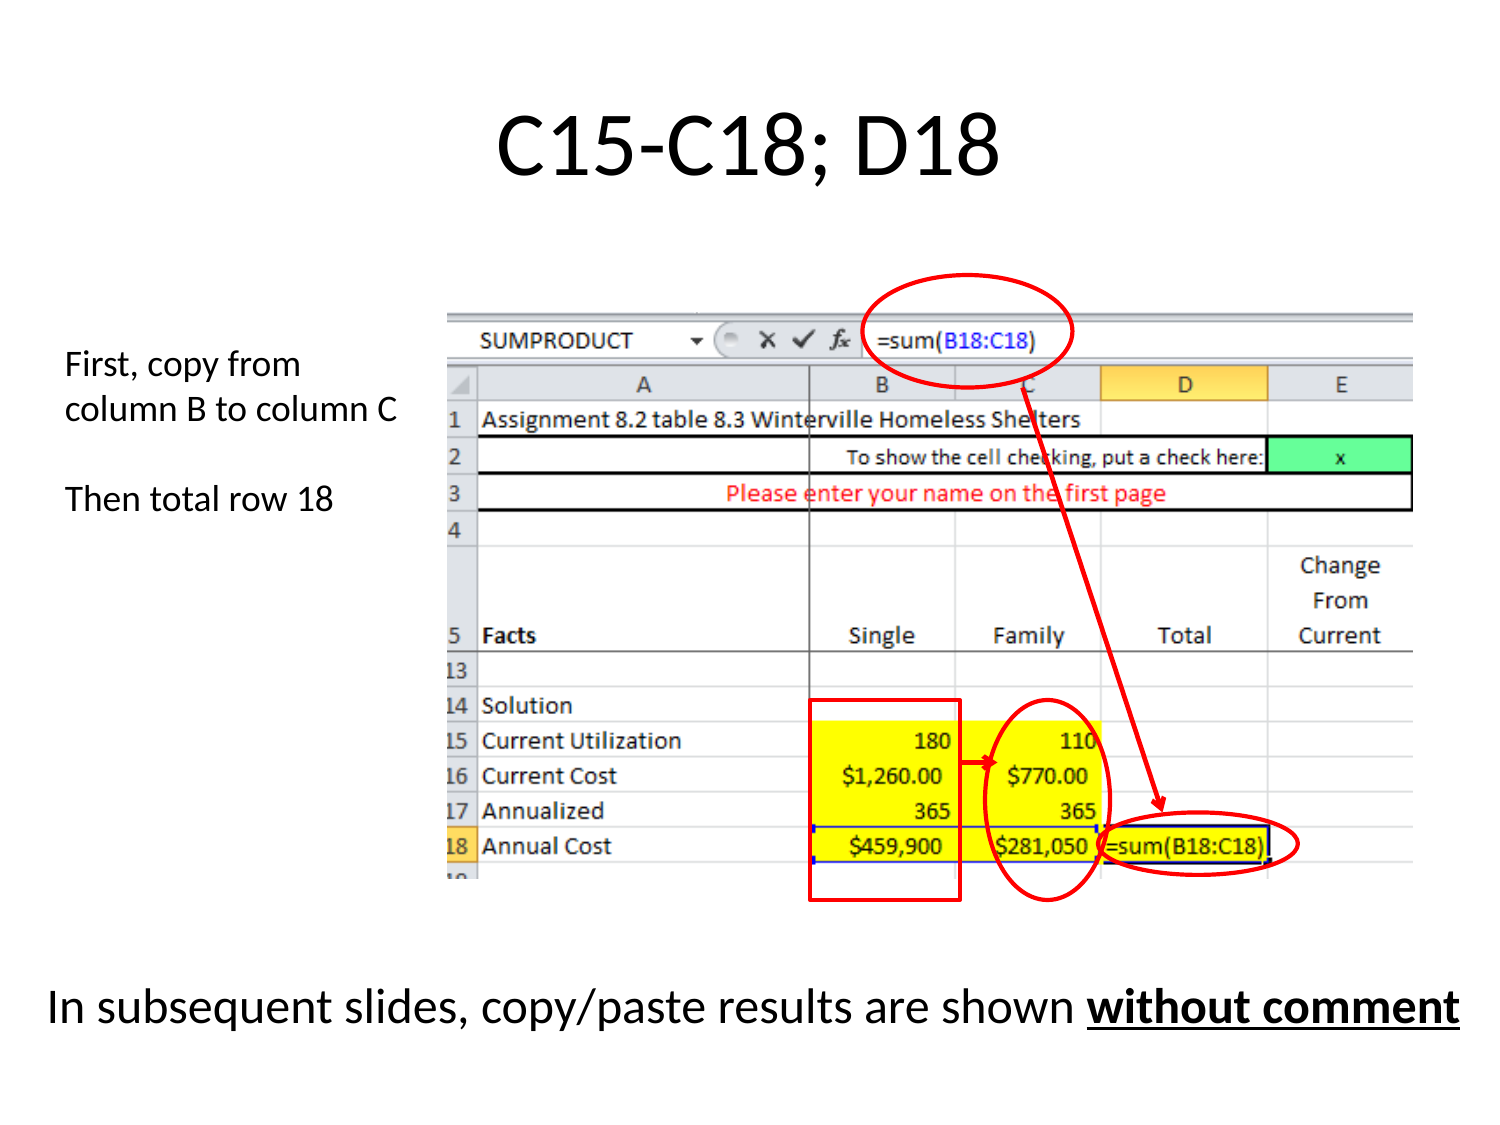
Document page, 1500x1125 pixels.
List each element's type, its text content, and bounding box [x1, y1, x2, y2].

text_box In subsequent slides, copy/paste results are shown without comment [31, 966, 1476, 1041]
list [447, 312, 1413, 879]
title C15-C18; D18 [75, 45, 1425, 233]
text_box [867, 272, 1068, 310]
text_box First, copy from column B to column C Then total row 18 [49, 331, 438, 526]
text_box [1022, 387, 1163, 813]
text_box [1014, 888, 1081, 903]
text_box [808, 888, 962, 902]
